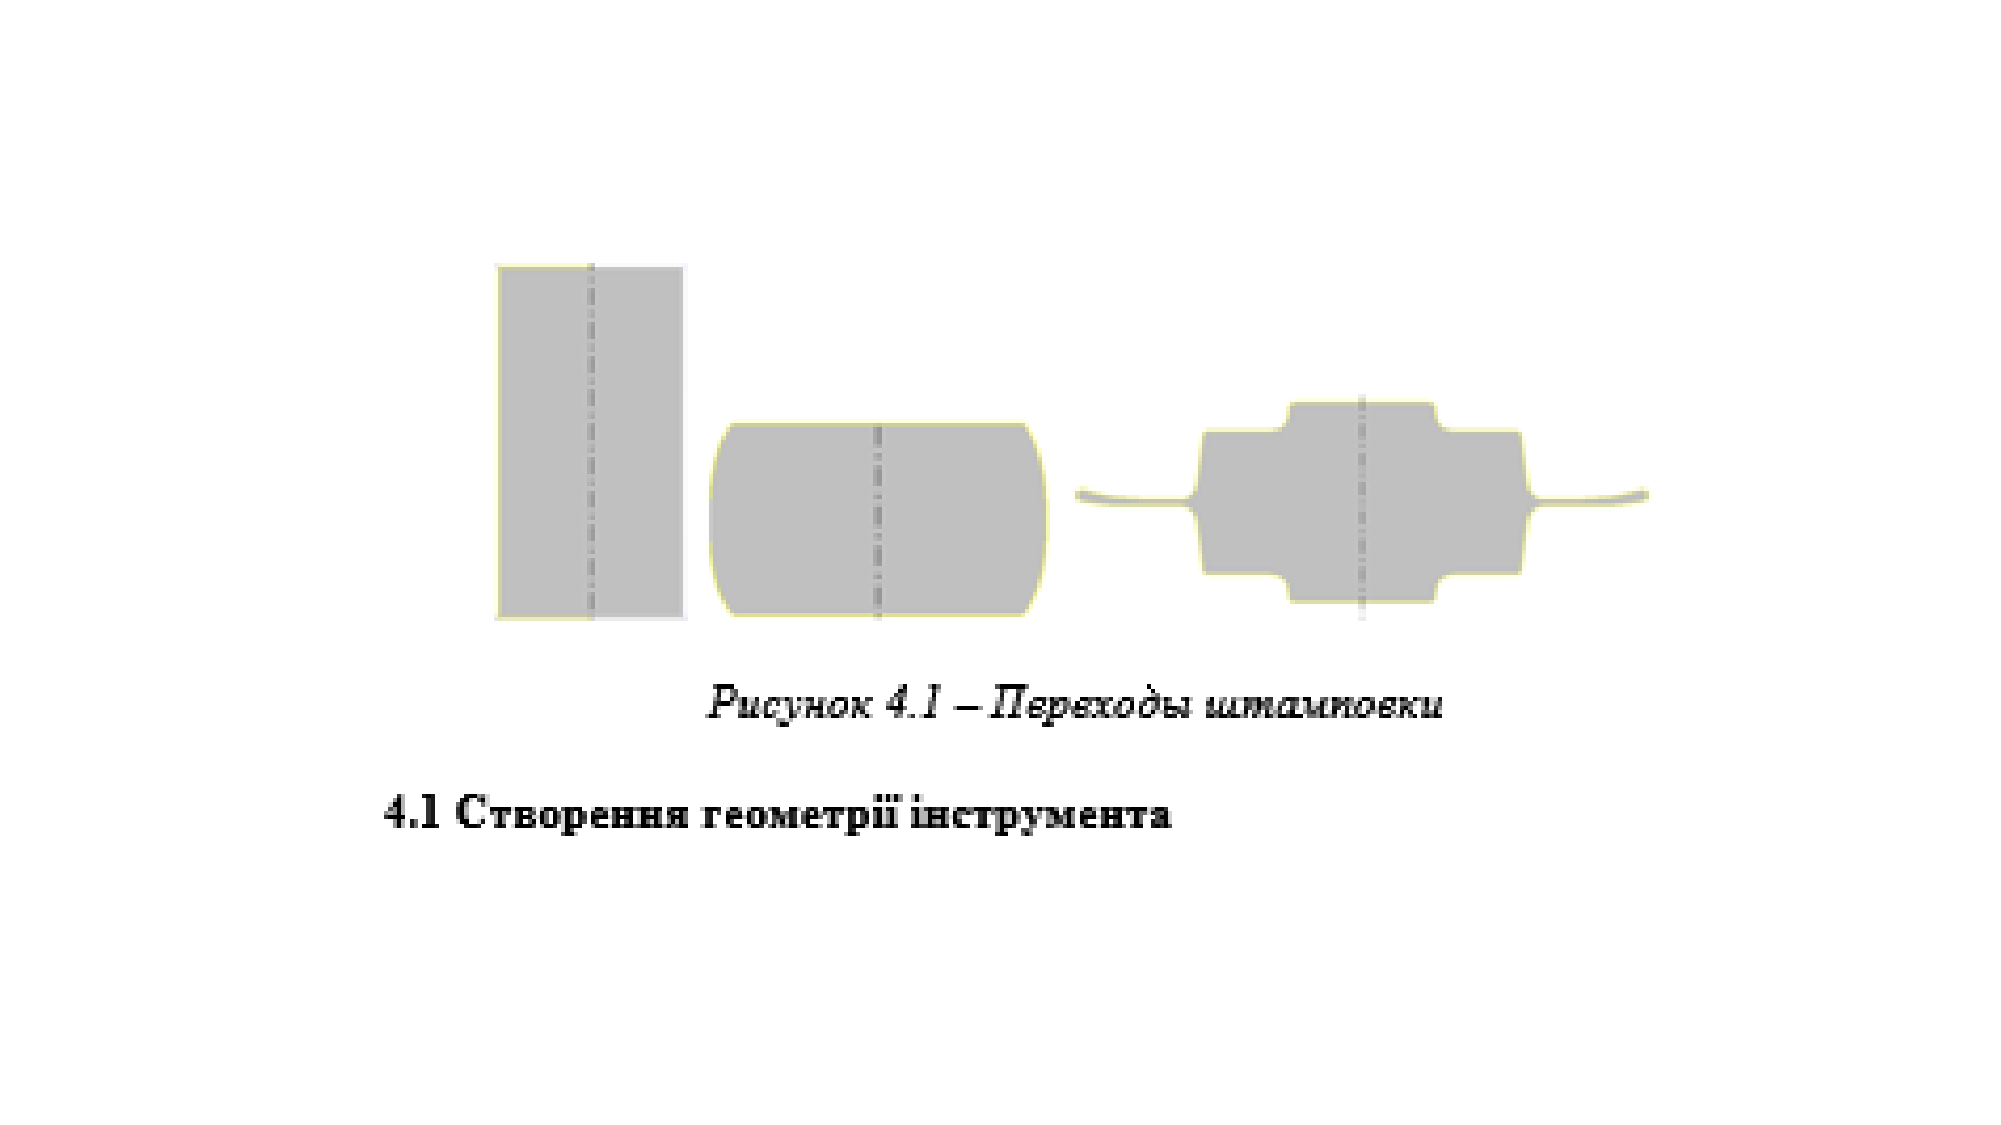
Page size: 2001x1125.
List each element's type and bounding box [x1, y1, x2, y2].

picture [351, 234, 1767, 862]
